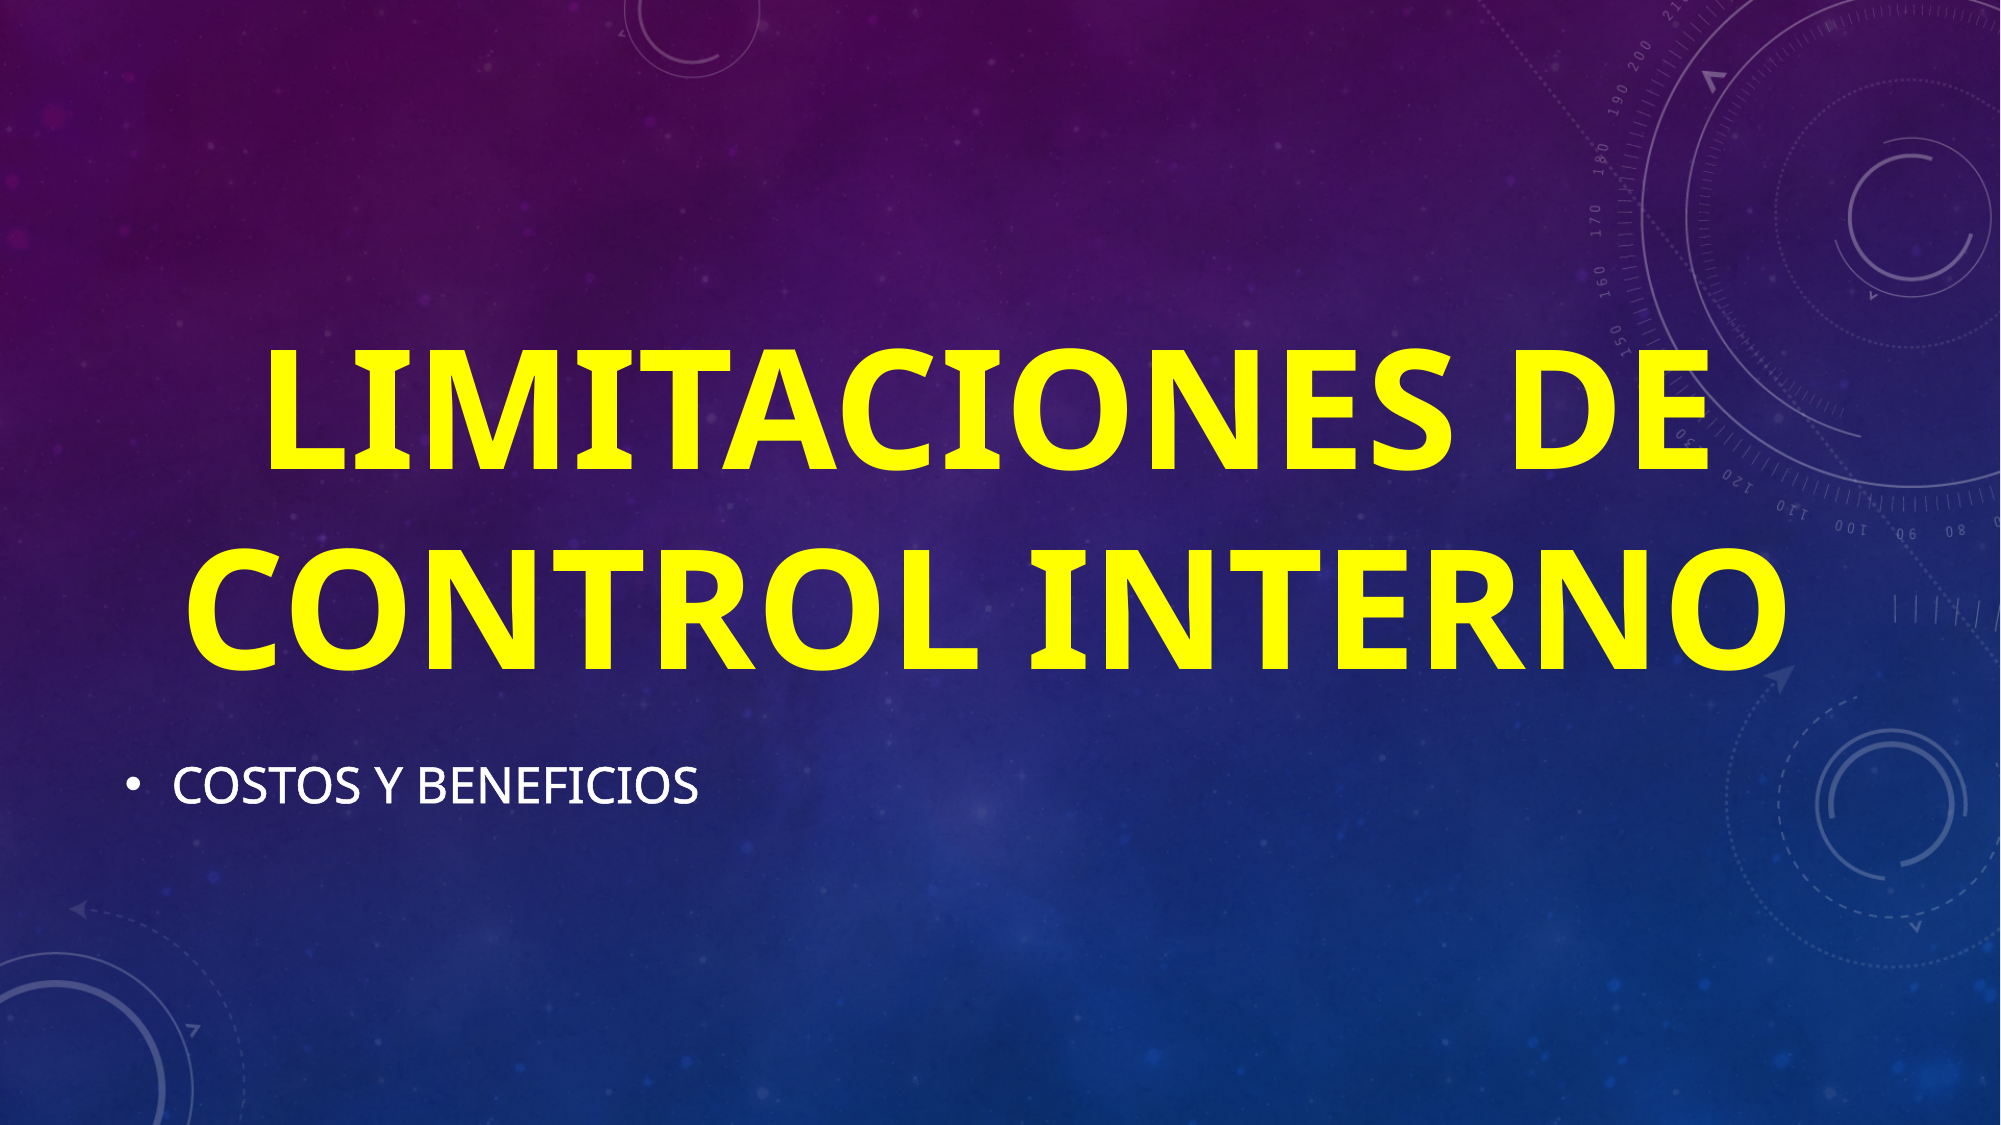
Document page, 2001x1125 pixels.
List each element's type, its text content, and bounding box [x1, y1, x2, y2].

text_box COSTOS Y BENEFICIOS [109, 722, 1173, 845]
text_box Limitaciones de control interno [29, 314, 1946, 692]
picture [0, 0, 2001, 1125]
